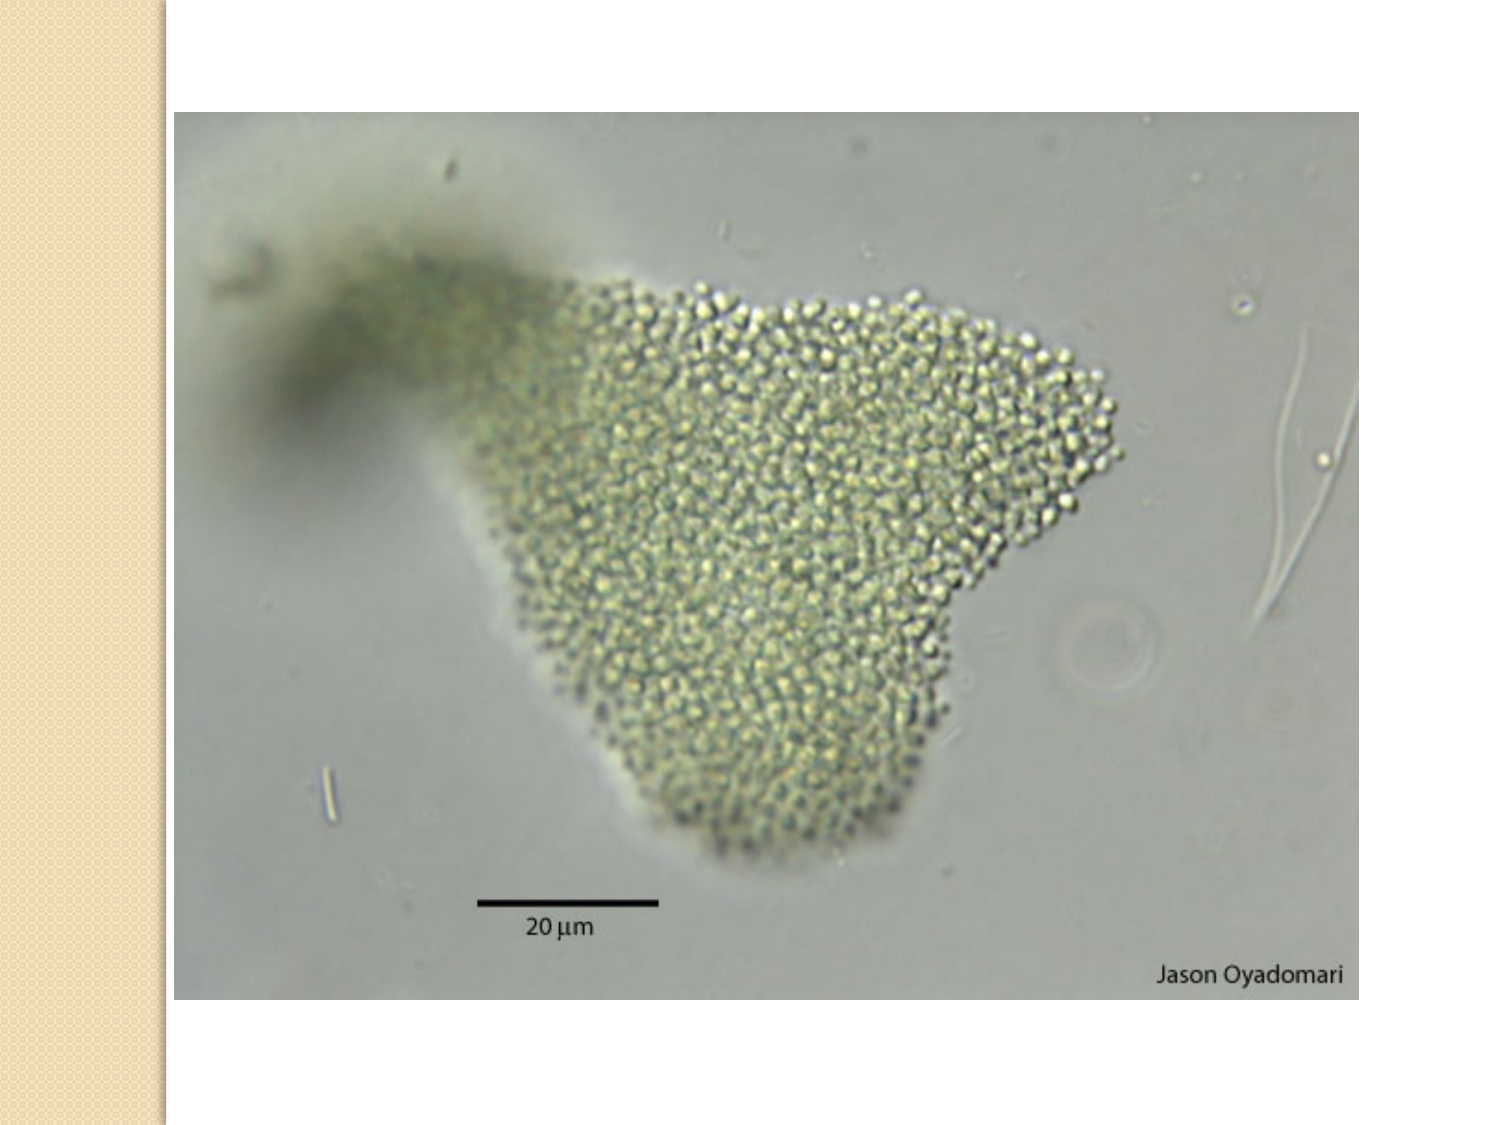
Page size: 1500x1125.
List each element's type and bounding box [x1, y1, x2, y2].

picture [174, 112, 1359, 1001]
